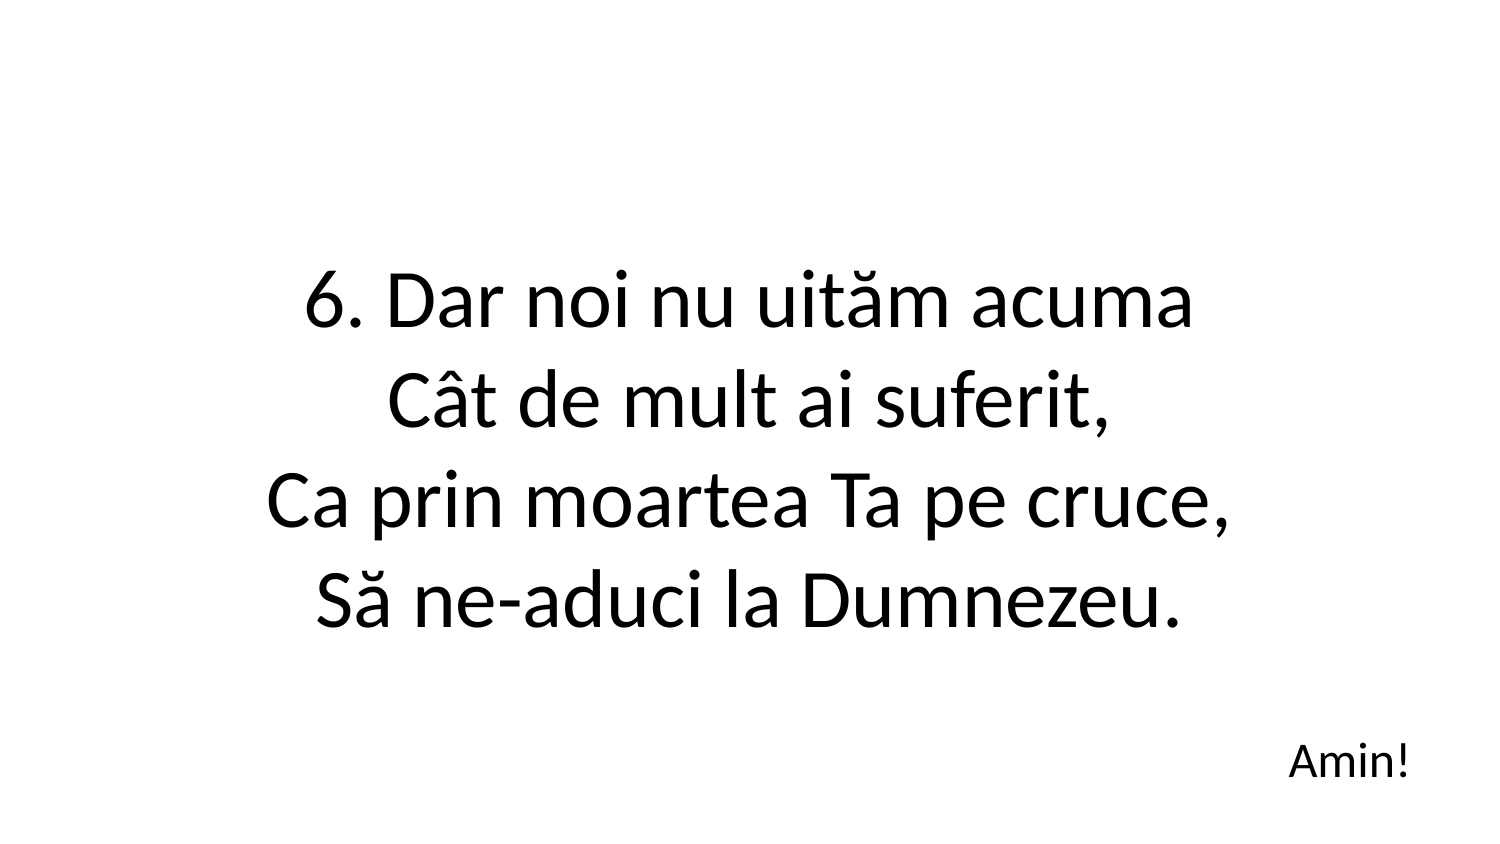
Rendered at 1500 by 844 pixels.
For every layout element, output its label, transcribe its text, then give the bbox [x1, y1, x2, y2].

text_box Amin! [1273, 674, 1427, 795]
text_box 6. Dar noi nu uităm acuma Cât de mult ai suferit, Ca prin moartea Ta pe cruce, Să ne-aduci la Dumnezeu. [251, 192, 1249, 652]
